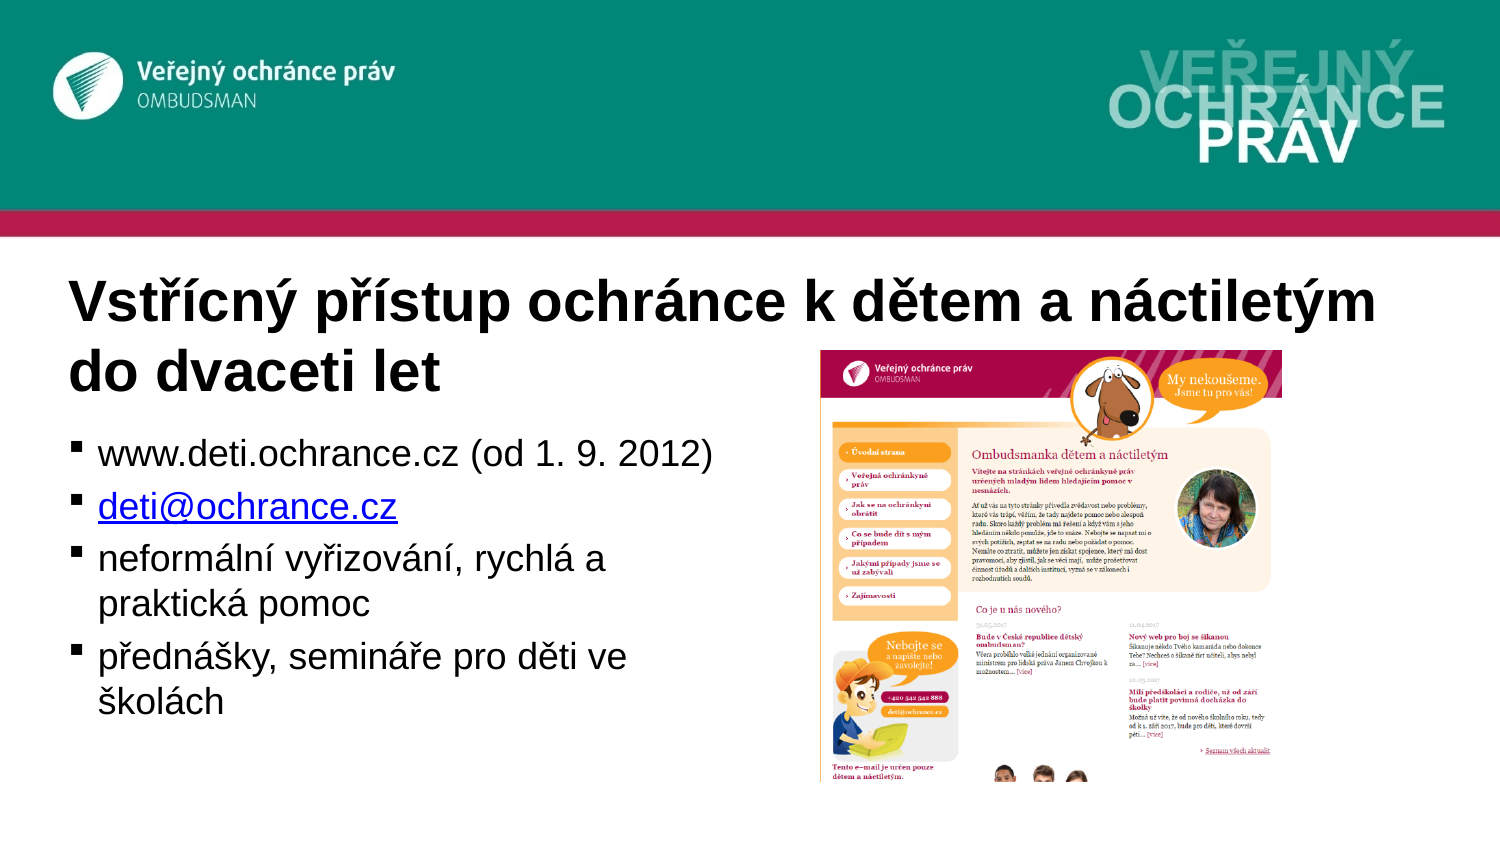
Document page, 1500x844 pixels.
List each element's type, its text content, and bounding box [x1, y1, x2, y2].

title Vstřícný přístup ochránce k dětem a náctiletým do dvaceti let [53, 268, 1404, 399]
list www.deti.ochrance.cz (od 1. 9. 2012) deti@ochrance.cz neformální vyřizování, rychlá a praktická pomoc přednášky, semináře pro děti ve školách [53, 421, 739, 741]
picture [0, 0, 1500, 799]
